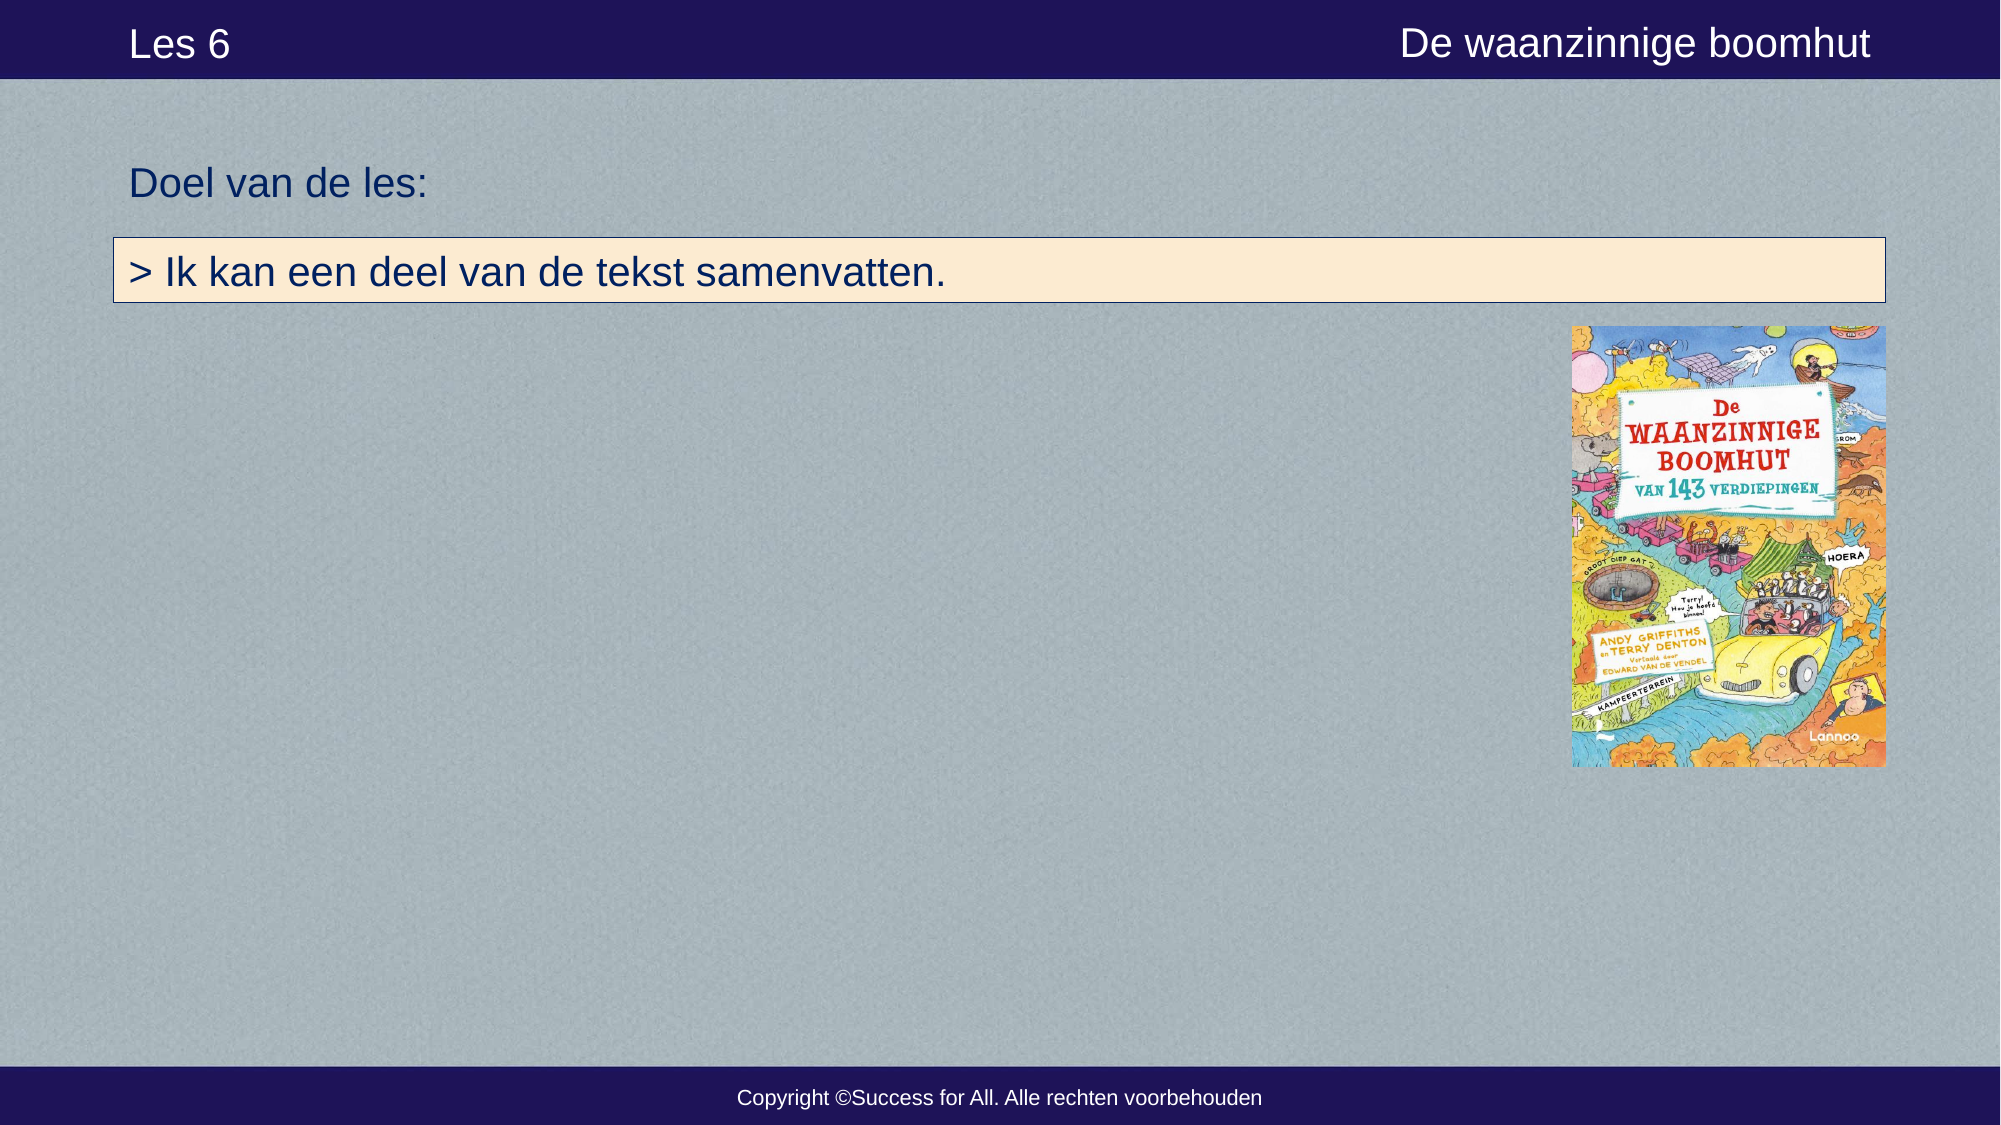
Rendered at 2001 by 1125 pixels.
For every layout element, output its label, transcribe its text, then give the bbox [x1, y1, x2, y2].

picture [0, 0, 2001, 1125]
text_box Doel van de les: [113, 148, 1635, 214]
text_box Les 6 [114, 9, 354, 75]
text_box Copyright ©Success for All. Alle rechten voorbehouden [0, 1076, 2000, 1125]
text_box De waanzinnige boomhut [999, 8, 1886, 73]
text_box > Ik kan een deel van de tekst samenvatten. [113, 237, 1886, 303]
